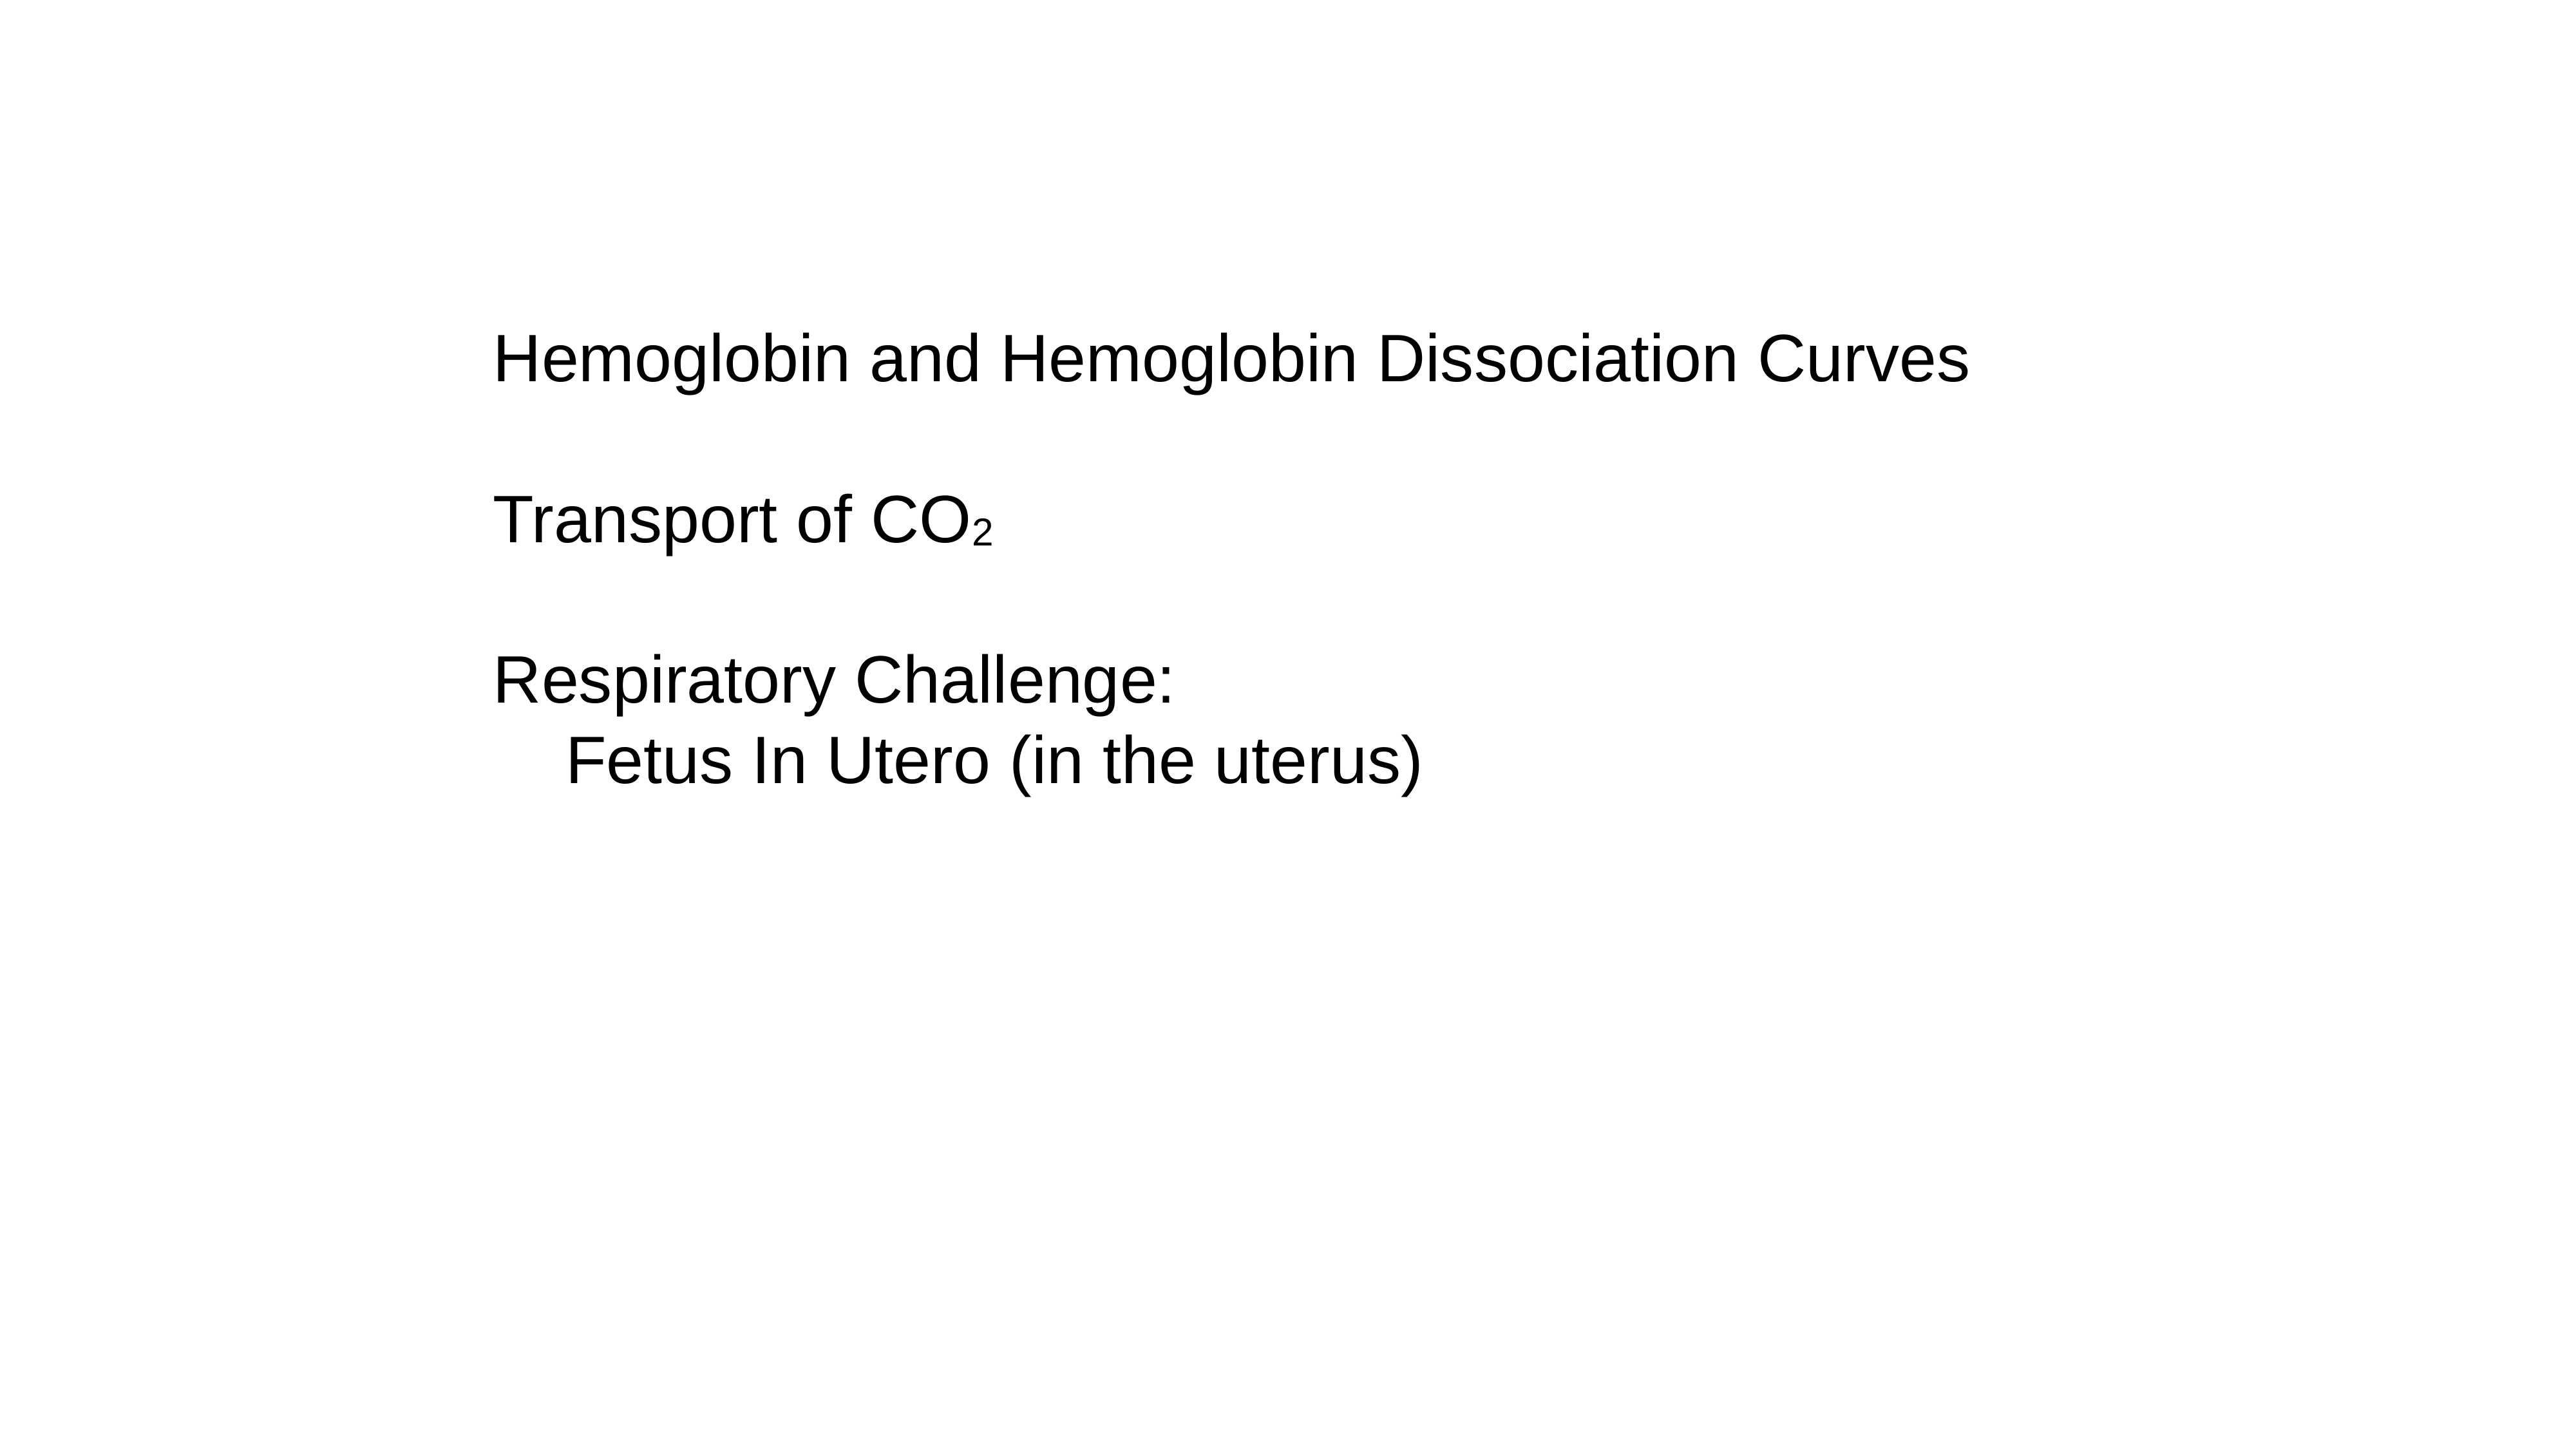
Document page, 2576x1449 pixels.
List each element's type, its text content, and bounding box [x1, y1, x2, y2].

text_box Hemoglobin and Hemoglobin Dissociation Curves Transport of CO2 Respiratory Challenge: Fetus In Utero (in the uterus) [486, 307, 2129, 805]
